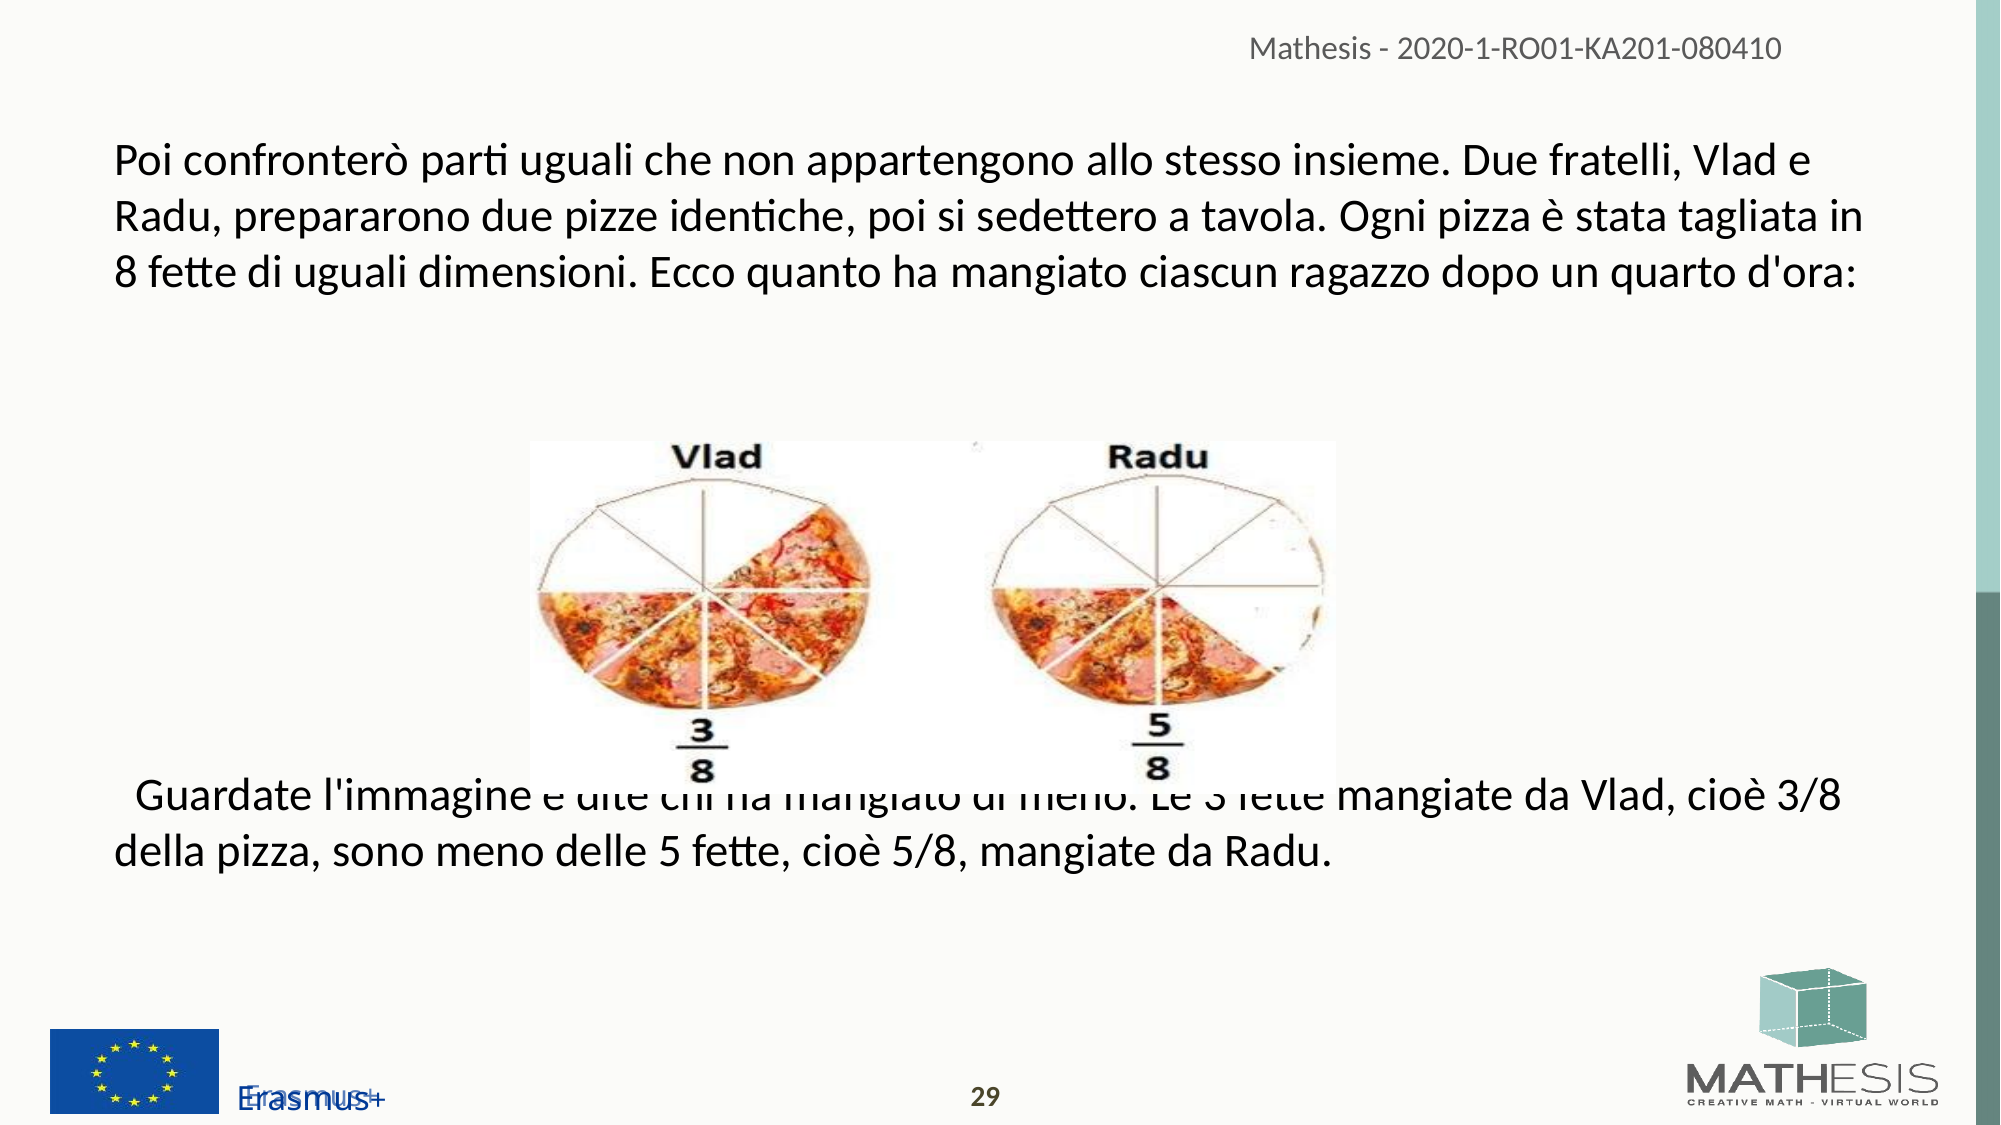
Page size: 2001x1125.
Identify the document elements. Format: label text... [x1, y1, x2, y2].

list Poi confronterò parti uguali che non appartengono allo stesso insieme. Due fratelli, Vlad e Radu, prepararono due pizze identiche, poi si sedettero a tavola. Ogni pizza è stata tagliata in 8 fette di uguali dimensioni. Ecco quanto ha mangiato ciascun ragazzo dopo un quarto d'ora: Guardate l'immagine e dite chi ha mangiato di meno. Le 3 fette mangiate da Vlad, cioè 3/8 della pizza, sono meno delle 5 fette, cioè 5/8, mangiate da Radu. [99, 121, 1900, 950]
picture [50, 1029, 219, 1114]
picture [529, 441, 1337, 794]
